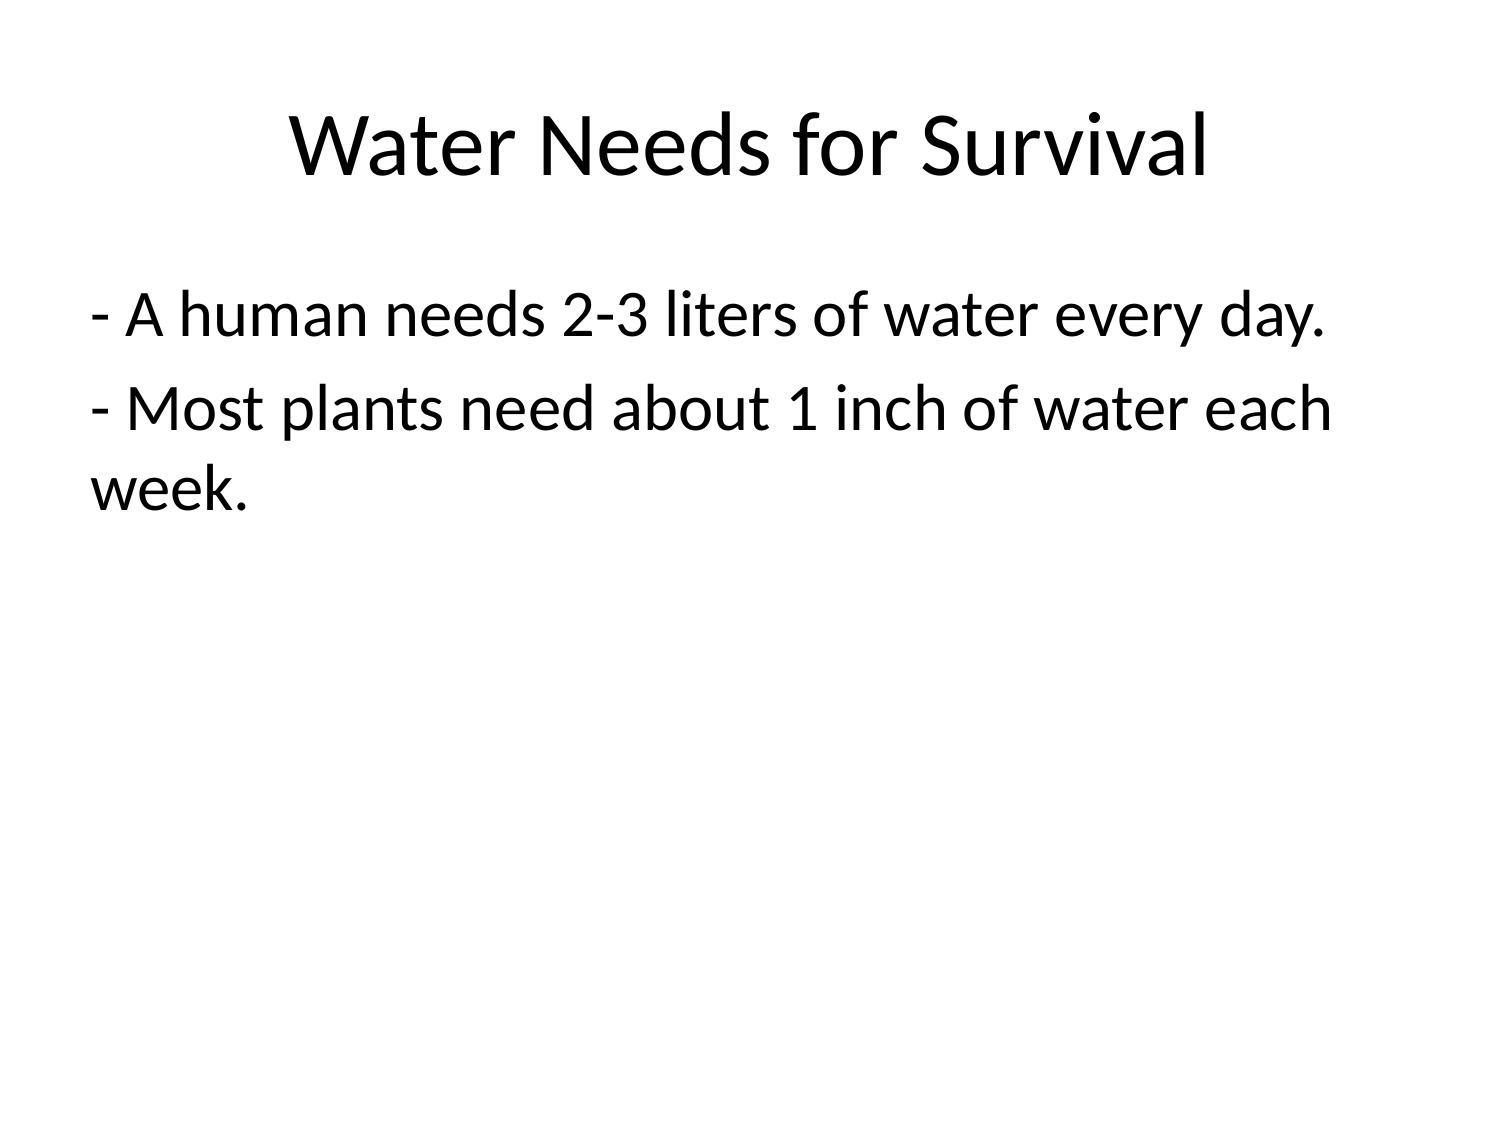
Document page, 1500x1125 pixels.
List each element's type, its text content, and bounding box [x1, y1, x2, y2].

title Water Needs for Survival [75, 45, 1425, 233]
list - A human needs 2-3 liters of water every day. - Most plants need about 1 inch of water each week. [75, 262, 1425, 1005]
